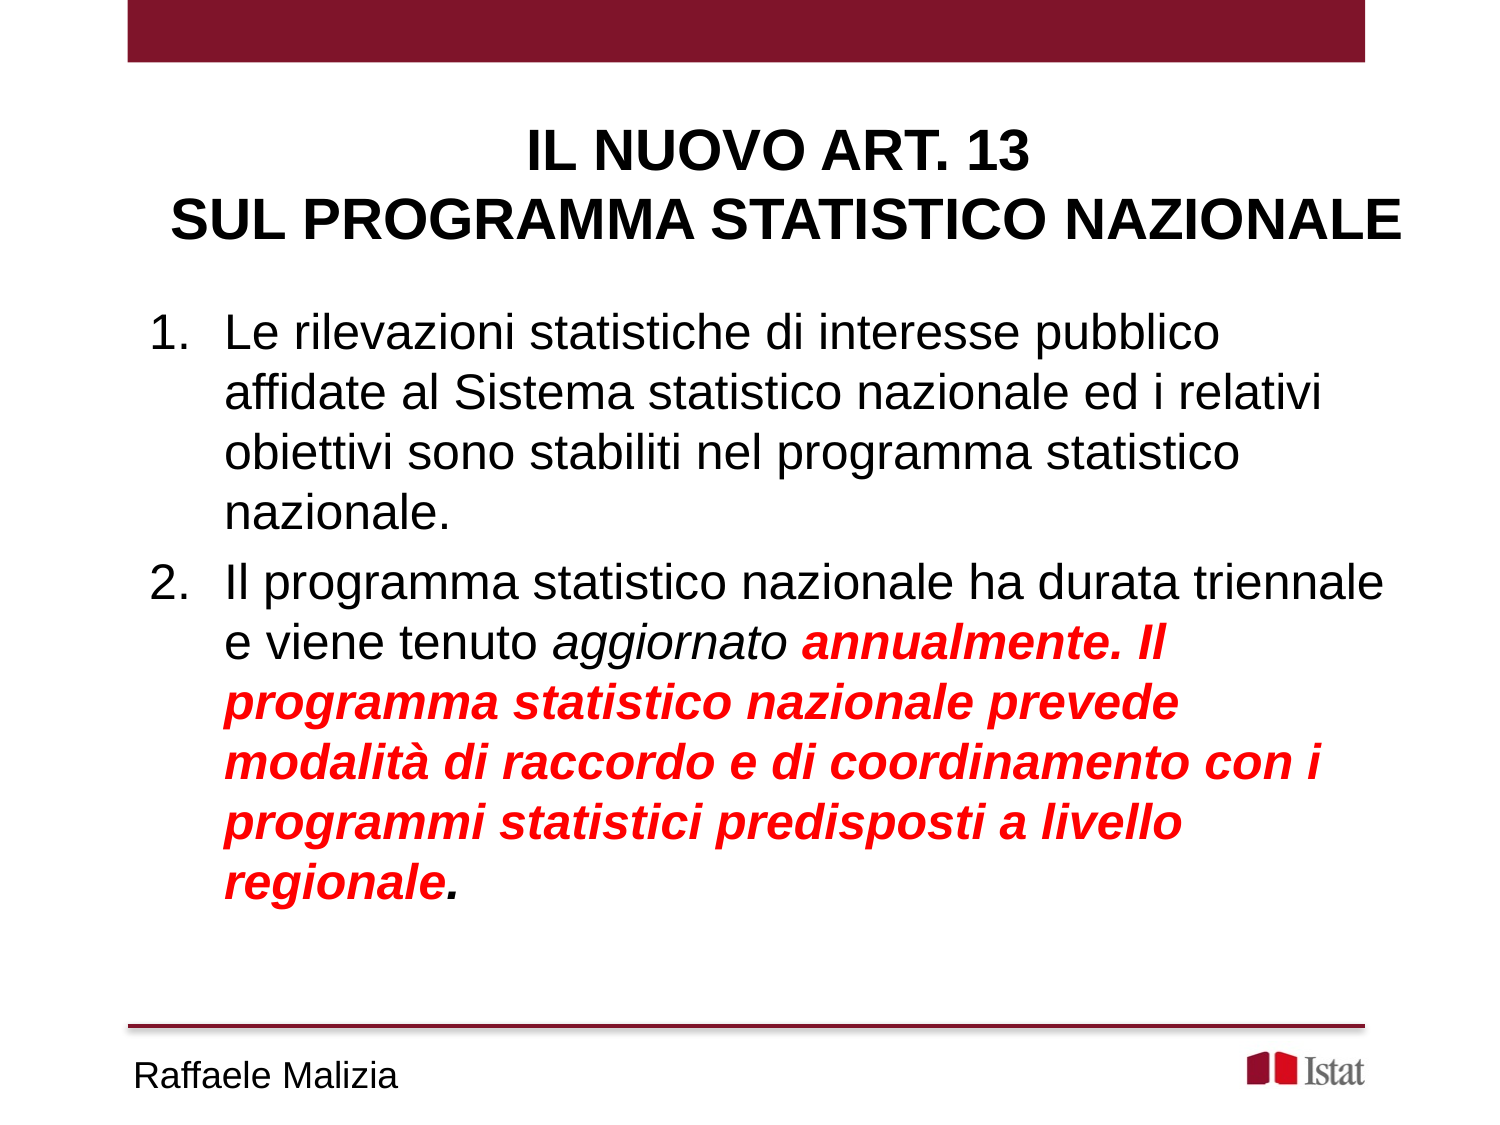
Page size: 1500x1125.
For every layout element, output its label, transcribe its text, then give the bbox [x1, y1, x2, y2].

text_box Raffaele Malizia [118, 1043, 619, 1104]
list Le rilevazioni statistiche di interesse pubblico affidate al Sistema statistico nazionale ed i relativi obiettivi sono stabiliti nel programma statistico nazionale. Il programma statistico nazionale ha durata triennale e viene tenuto aggiornato annualmente. Il programma statistico nazionale prevede modalità di raccordo e di coordinamento con i programmi statistici predisposti a livello regionale. [134, 670, 1410, 917]
picture [1239, 1041, 1373, 1096]
title Il nuovo art. 13 sul programma statistico nazionale [149, 104, 1425, 328]
